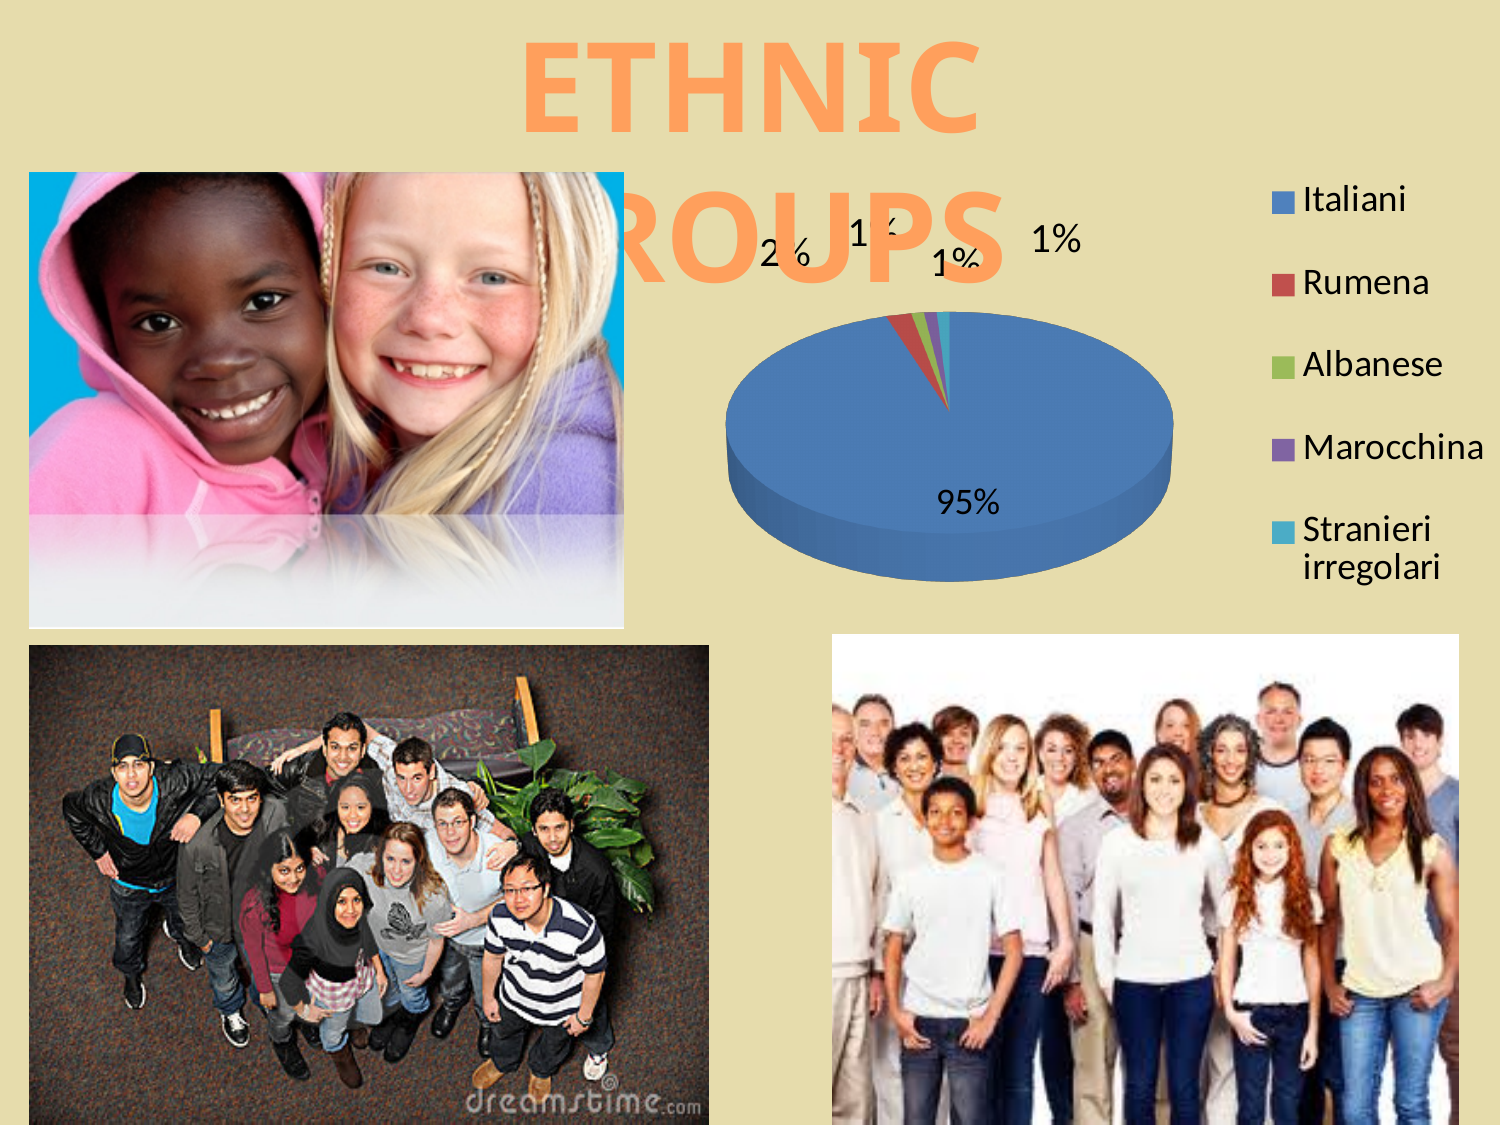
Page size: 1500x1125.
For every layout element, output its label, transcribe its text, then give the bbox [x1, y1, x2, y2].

picture [832, 634, 1459, 1125]
chart [631, 125, 1500, 823]
text_box ETHNIC GROUPS [230, 0, 1270, 173]
picture [29, 644, 709, 1125]
picture [29, 172, 624, 630]
